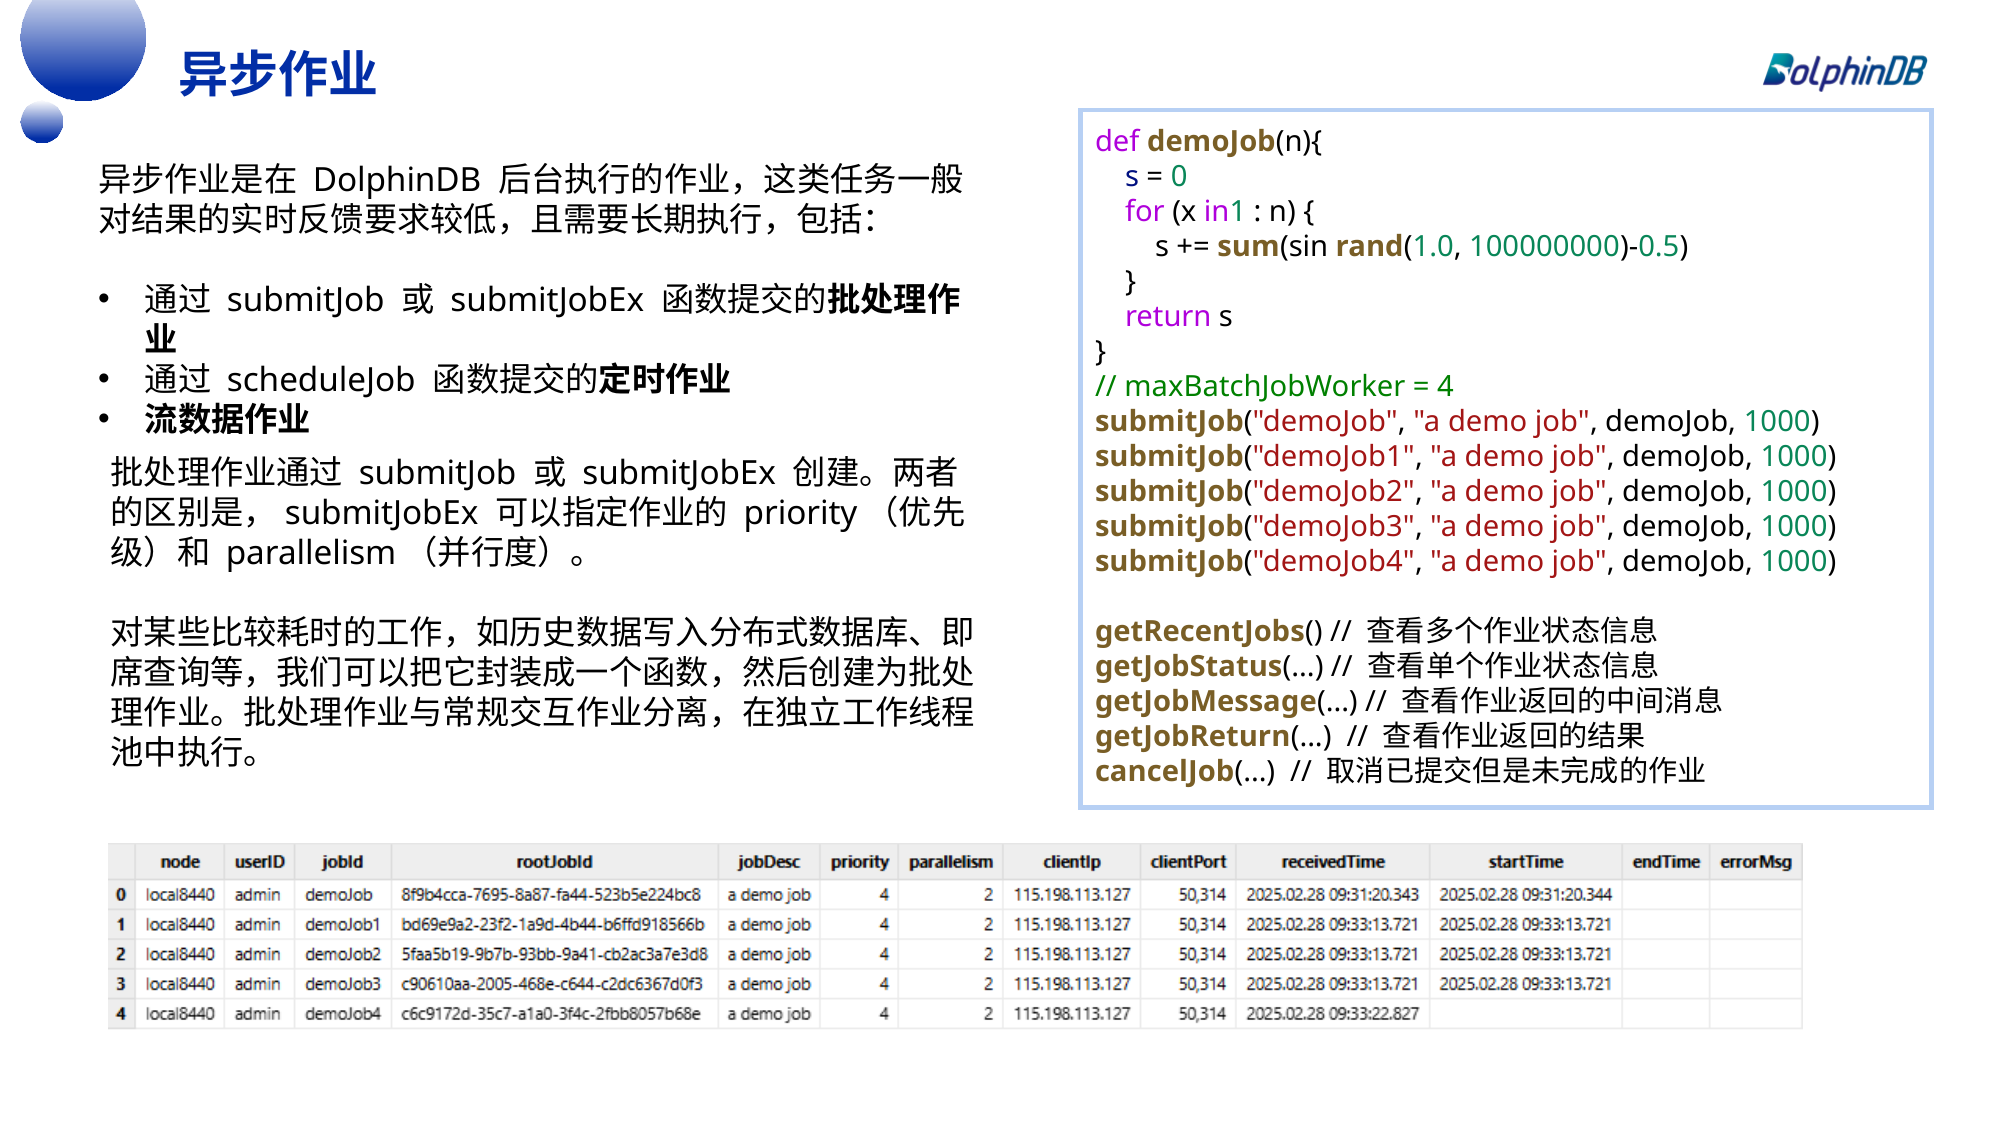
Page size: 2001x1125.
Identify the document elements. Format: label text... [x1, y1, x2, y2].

text_box 异步作业 [163, 35, 1545, 110]
picture [108, 843, 1803, 1031]
text_box [19, 0, 147, 102]
text_box def demoJob(n){ s = 0 for (x in1 : n) { s += sum(sin rand(1.0, 100000000)-0.5) } return s } // maxBatchJobWorker = 4 submitJob("demoJob", "a demo job", demoJob, 1000) submitJob("demoJob1", "a demo job", demoJob, 1000) submitJob("demoJob2", "a demo job", demoJob, 1000) submitJob("demoJob3", "a demo job", demoJob, 1000) submitJob("demoJob4", "a demo job", demoJob, 1000) getRecentJobs() // 查看多个作业状态信息 getJobStatus(...) // 查看单个作业状态信息 getJobMessage(...) // 查看作业返回的中间消息 getJobReturn(...) // 查看作业返回的结果 cancelJob(...) // 取消已提交但是未完成的作业 [1080, 115, 1893, 795]
picture [1755, 47, 1929, 93]
text_box [1079, 109, 1932, 808]
text_box 异步作业是在 DolphinDB 后台执行的作业，这类任务一般对结果的实时反馈要求较低，且需要长期执行，包括： 通过 submitJob 或 submitJobEx 函数提交的批处理作业 通过 scheduleJob 函数提交的定时作业 流数据作业 [83, 150, 1000, 446]
text_box [19, 99, 64, 144]
text_box 批处理作业通过 submitJob 或 submitJobEx 创建。两者的区别是，submitJobEx 可以指定作业的 priority（优先级）和 parallelism（并行度）。 对某些比较耗时的工作，如历史数据写入分布式数据库、即席查询等，我们可以把它封装成一个函数，然后创建为批处理作业。批处理作业与常规交互作业分离，在独立工作线程池中执行。 [95, 444, 1000, 779]
